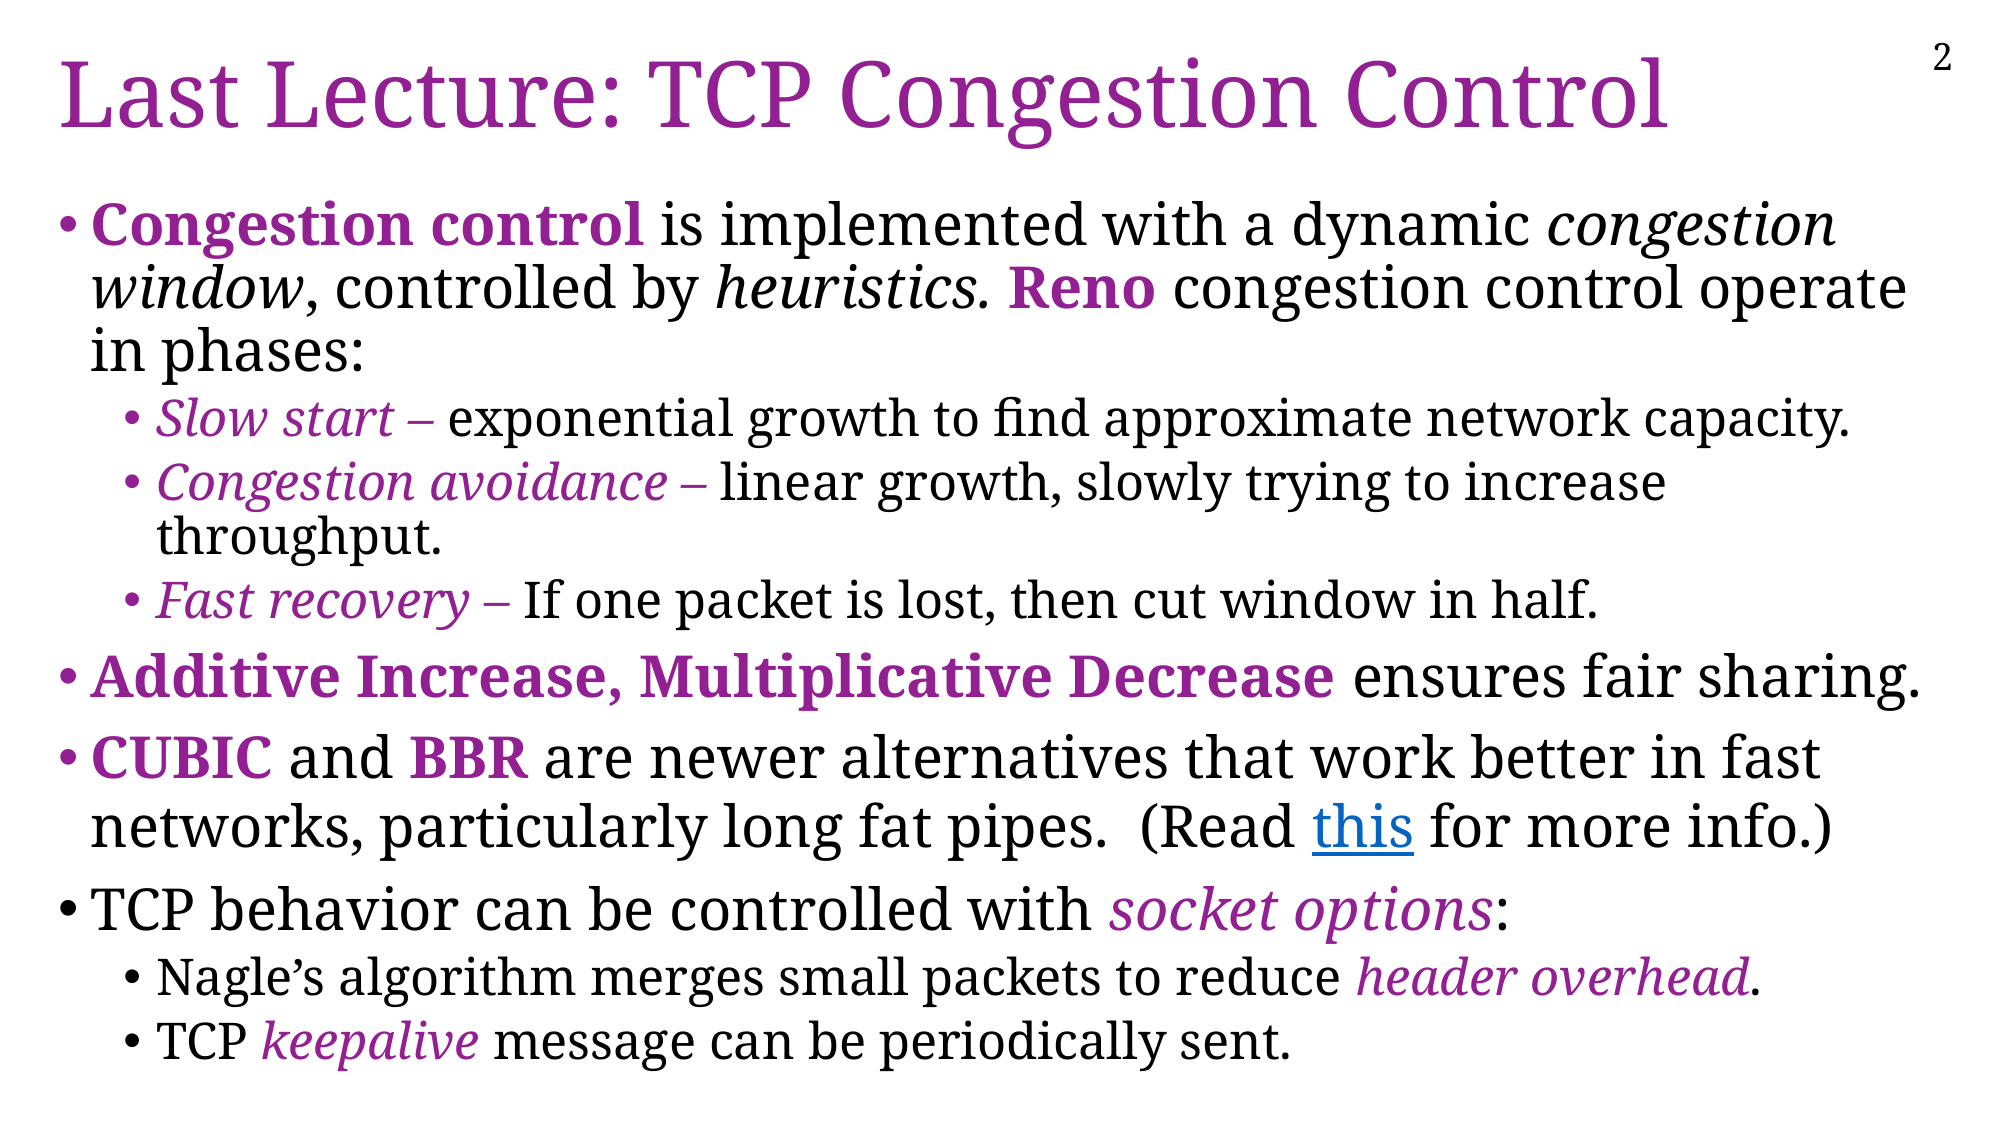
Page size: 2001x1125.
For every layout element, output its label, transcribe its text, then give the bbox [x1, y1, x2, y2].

title Last Lecture: TCP Congestion Control [43, 25, 1953, 171]
list Congestion control is implemented with a dynamic congestion window, controlled by heuristics. Reno congestion control operate in phases: Slow start – exponential growth to find approximate network capacity. Congestion avoidance – linear growth, slowly trying to increase throughput. Fast recovery – If one packet is lost, then cut window in half. Additive Increase, Multiplicative Decrease ensures fair sharing. CUBIC and BBR are newer alternatives that work better in fast networks, particularly long fat pipes. (Read this for more info.) TCP behavior can be controlled with socket options: Nagle’s algorithm merges small packets to reduce header overhead. TCP keepalive message can be periodically sent. [43, 188, 1953, 1106]
